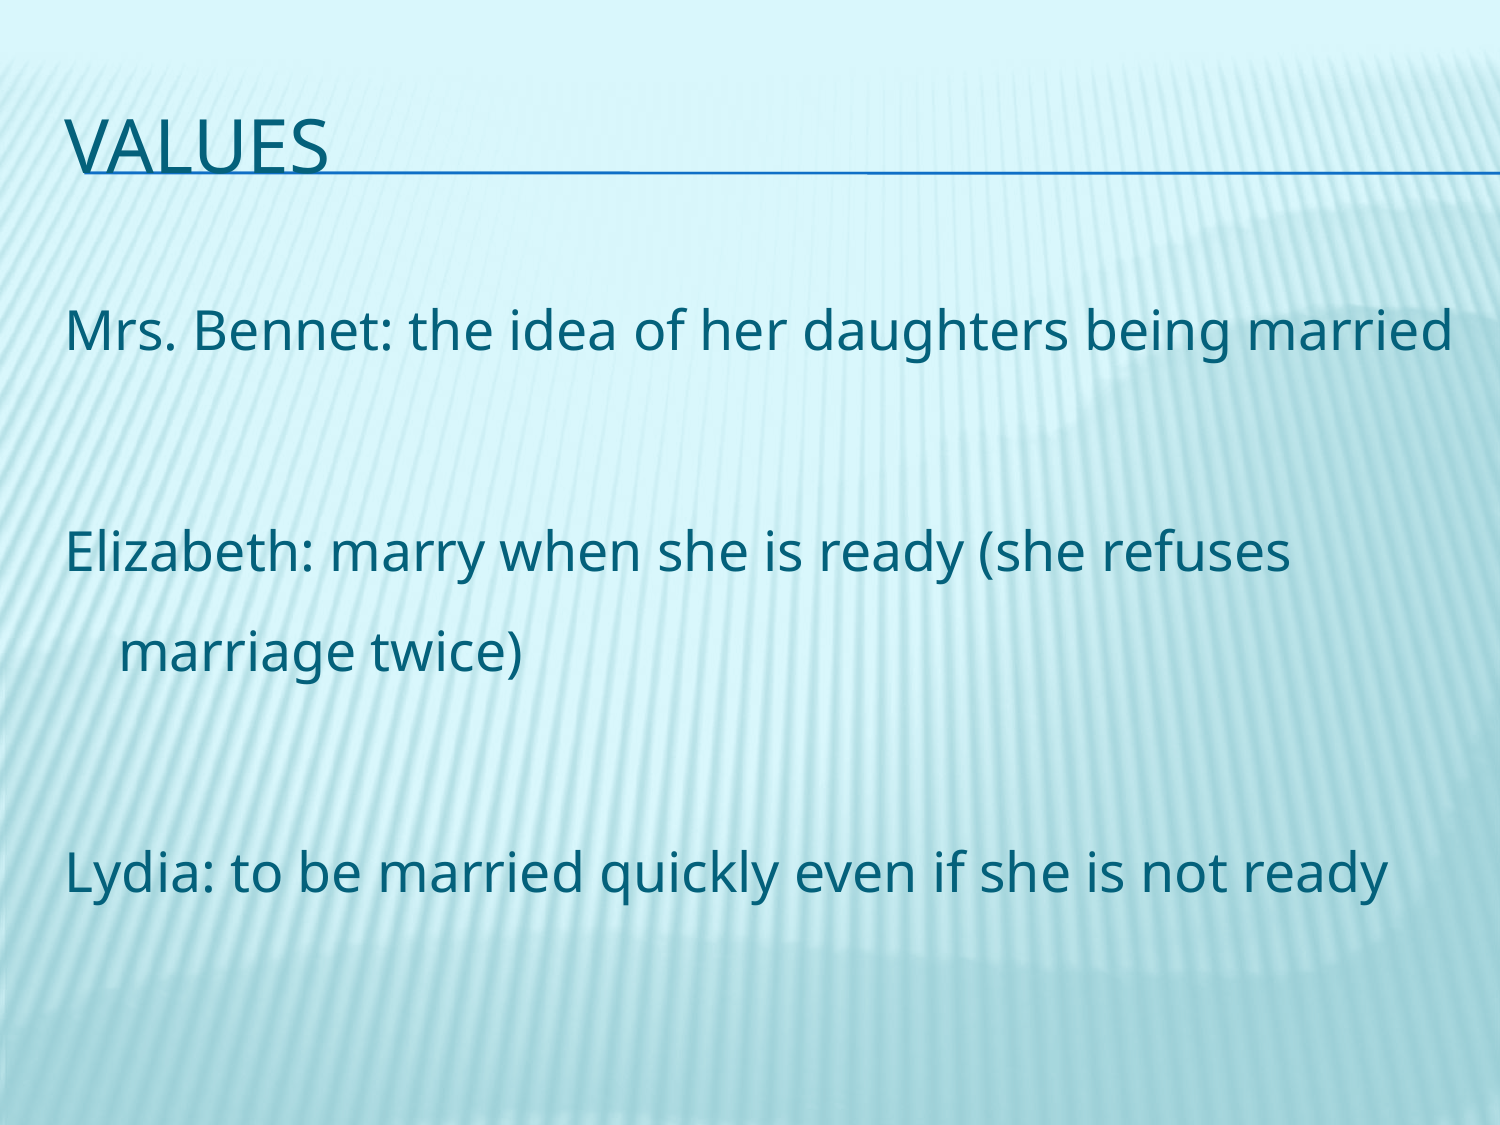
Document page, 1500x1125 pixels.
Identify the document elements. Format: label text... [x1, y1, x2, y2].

list Mrs. Bennet: the idea of her daughters being married Elizabeth: marry when she is ready (she refuses marriage twice) Lydia: to be married quickly even if she is not ready [50, 254, 1475, 998]
title Values [50, 75, 1475, 213]
